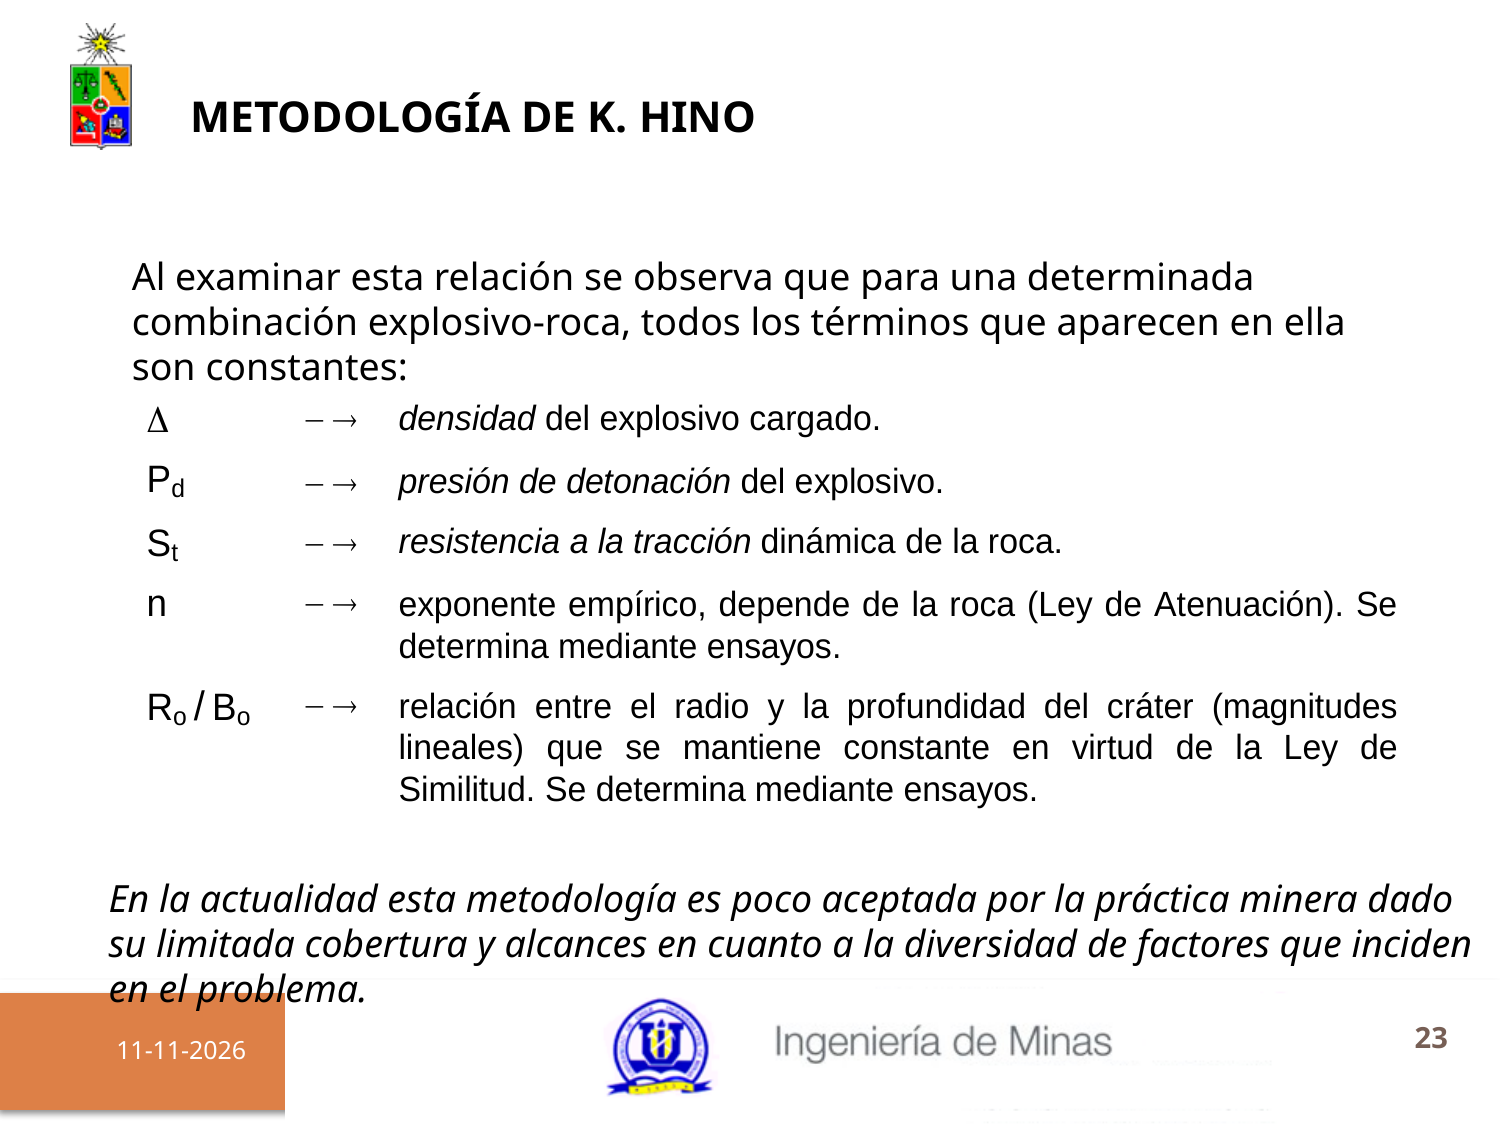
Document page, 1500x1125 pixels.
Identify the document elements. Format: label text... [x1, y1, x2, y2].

text_box Al examinar esta relación se observa que para una determinada combinación explosivo-roca, todos los términos que aparecen en ella son constantes: [117, 246, 1430, 386]
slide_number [12, 995, 279, 1108]
text_box En la actualidad esta metodología es poco aceptada por la práctica minera dado su limitada cobertura y alcances en cuanto a la diversidad de factores que inciden en el problema. [93, 867, 1500, 1017]
picture [285, 980, 1500, 1125]
picture [69, 23, 132, 151]
picture [46, 386, 1430, 821]
text_box METODOLOGÍA DE K. HINO [175, 81, 1266, 148]
